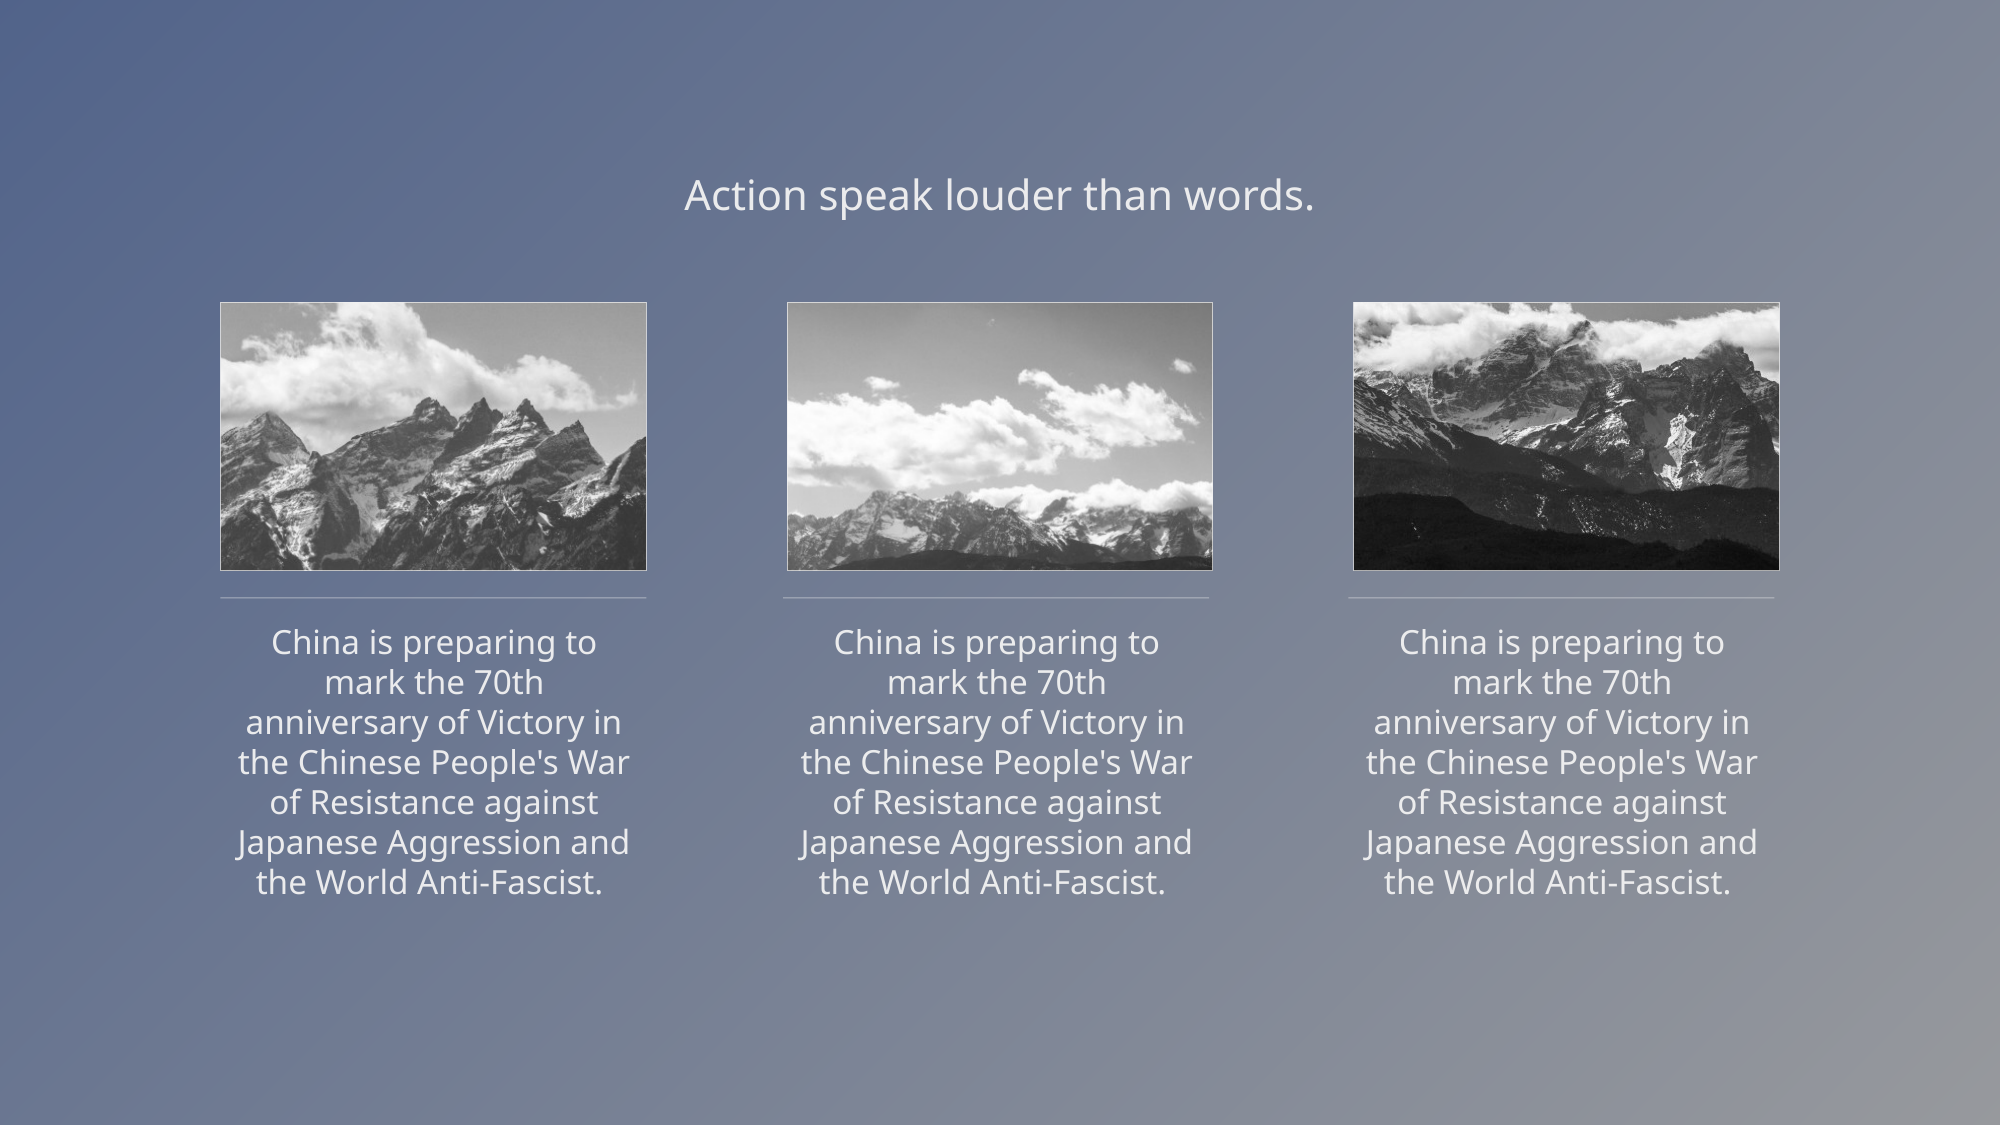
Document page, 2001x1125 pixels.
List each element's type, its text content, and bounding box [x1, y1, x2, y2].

text_box China is preparing to mark the 70th anniversary of Victory in the Chinese People's War of Resistance against Japanese Aggression and the World Anti-Fascist. [1348, 613, 1777, 909]
text_box China is preparing to mark the 70th anniversary of Victory in the Chinese People's War of Resistance against Japanese Aggression and the World Anti-Fascist. [783, 613, 1212, 909]
text_box China is preparing to mark the 70th anniversary of Victory in the Chinese People's War of Resistance against Japanese Aggression and the World Anti-Fascist. [220, 613, 649, 909]
text_box Action speak louder than words. [592, 160, 1408, 226]
picture [220, 302, 647, 571]
picture [786, 302, 1213, 571]
picture [1353, 302, 1780, 571]
